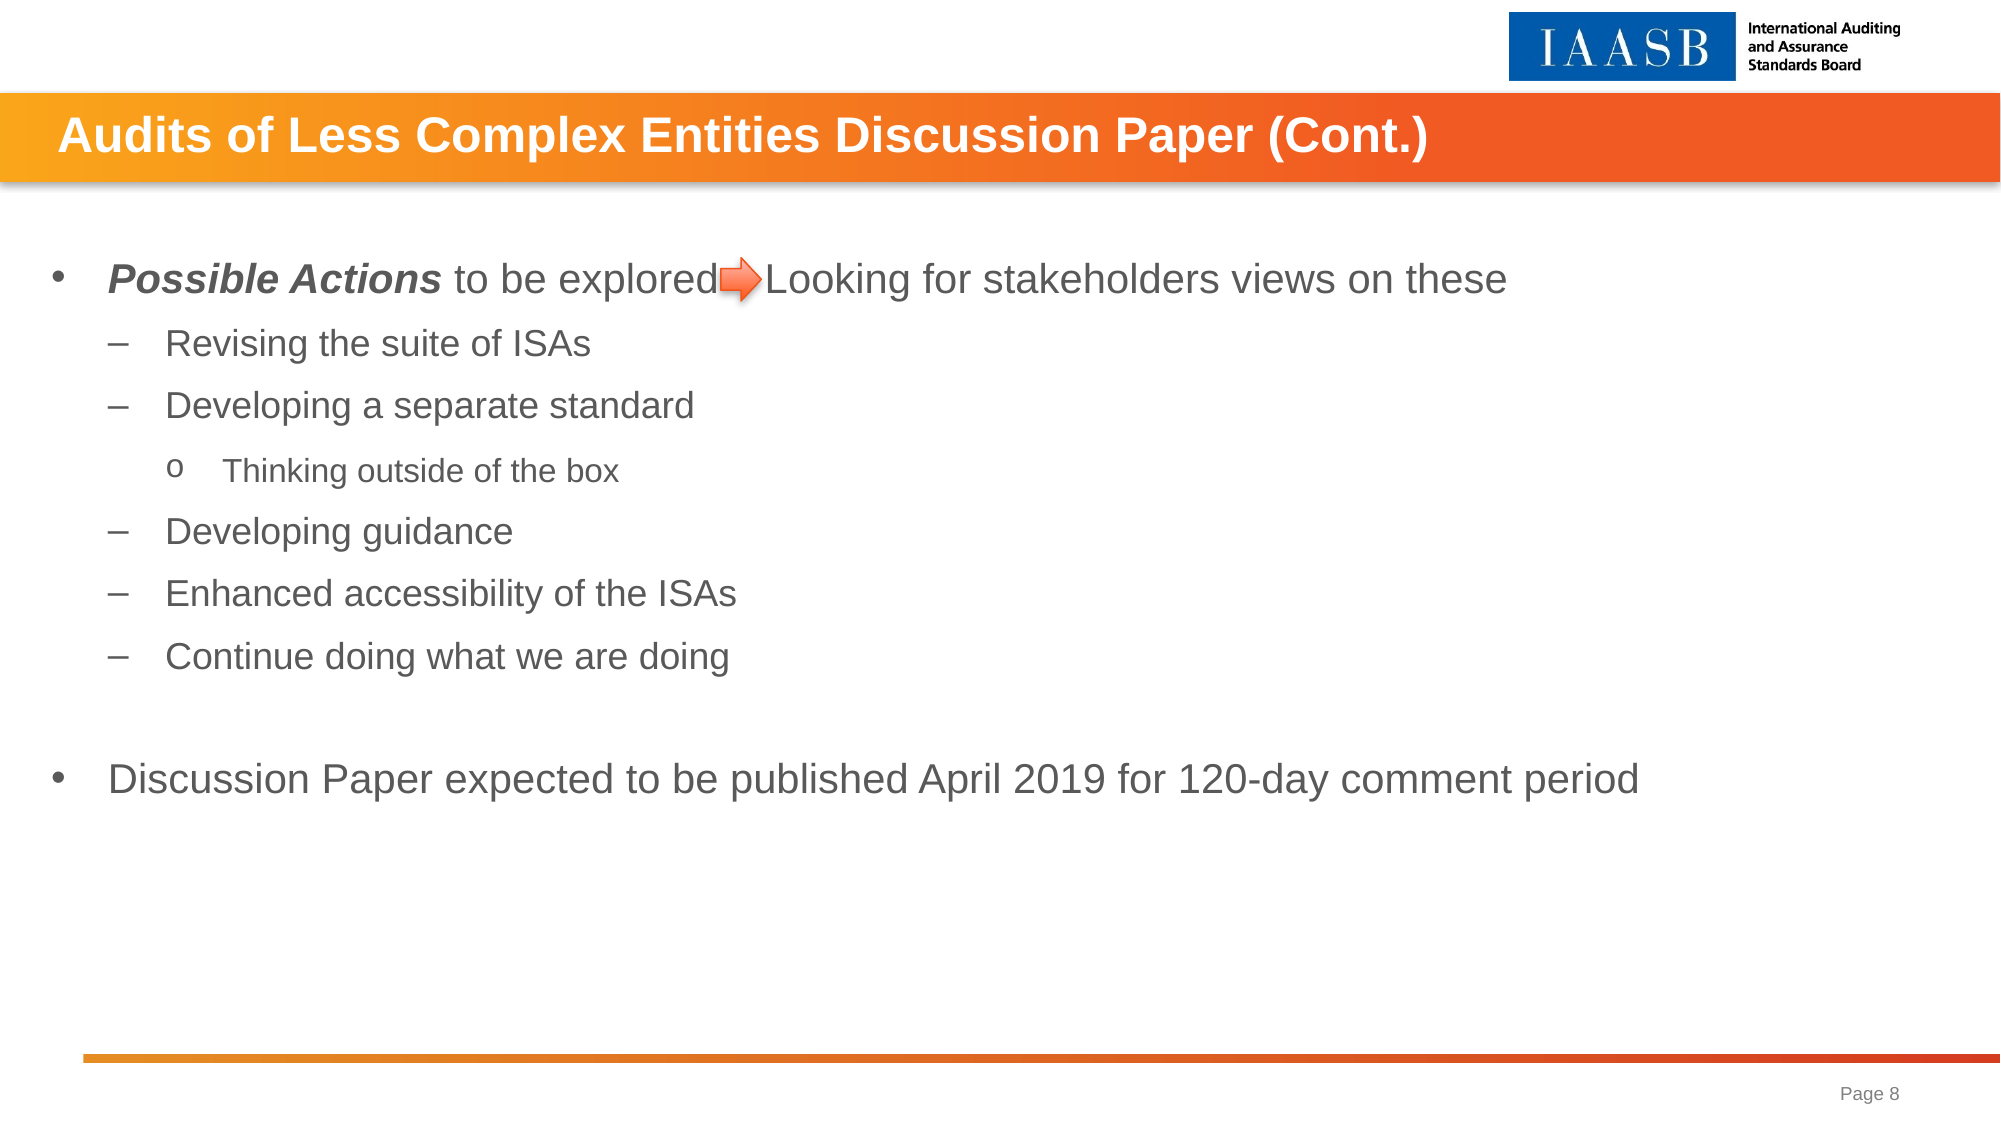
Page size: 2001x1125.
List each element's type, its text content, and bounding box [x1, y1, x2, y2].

text_box [720, 257, 762, 302]
title Audits of Less Complex Entities Discussion Paper (Cont.) [0, 93, 2000, 182]
text_box Page 8 [1558, 1068, 1900, 1118]
picture [1509, 12, 1900, 81]
list Possible Actions to be explored Looking for stakeholders views on these Revising the suite of ISAs Developing a separate standard Thinking outside of the box Developing guidance Enhanced accessibility of the ISAs Continue doing what we are doing Discussion Paper expected to be published April 2019 for 120-day comment period [50, 188, 1900, 967]
